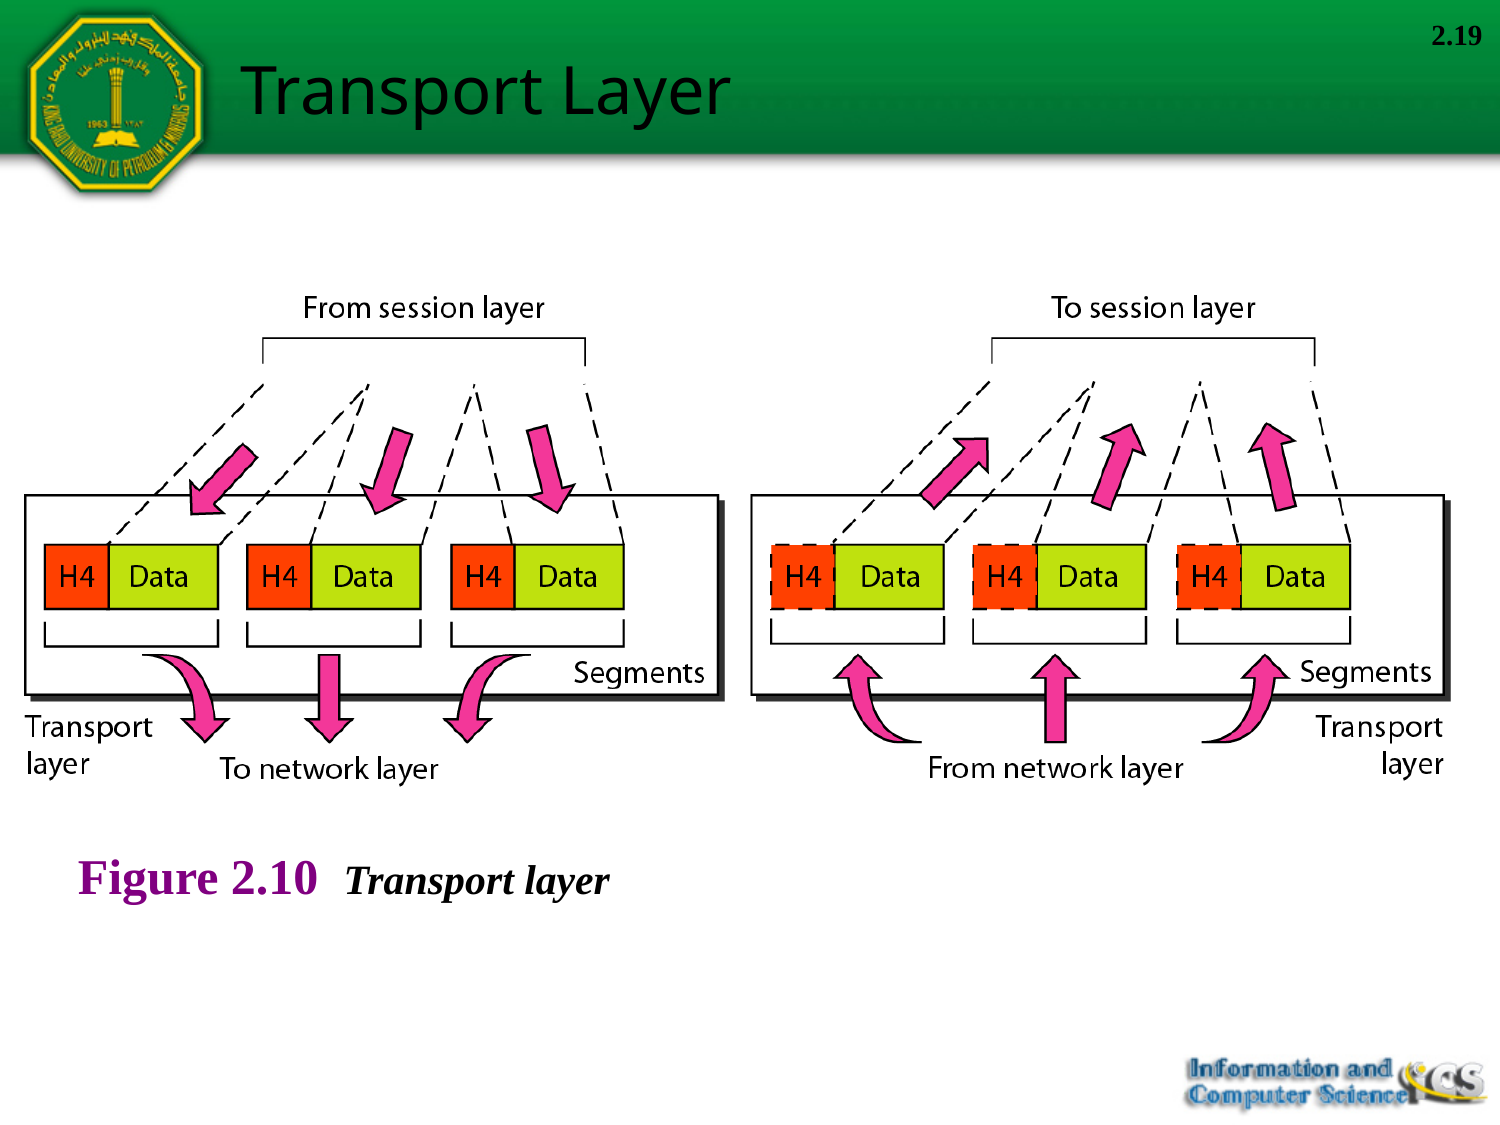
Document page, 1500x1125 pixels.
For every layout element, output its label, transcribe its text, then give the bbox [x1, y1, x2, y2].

slide_number 2.19 [1400, 4, 1498, 65]
text_box Figure 2.10 Transport layer [63, 837, 626, 913]
title Transport Layer [225, 24, 1475, 150]
picture [0, 0, 1500, 1125]
